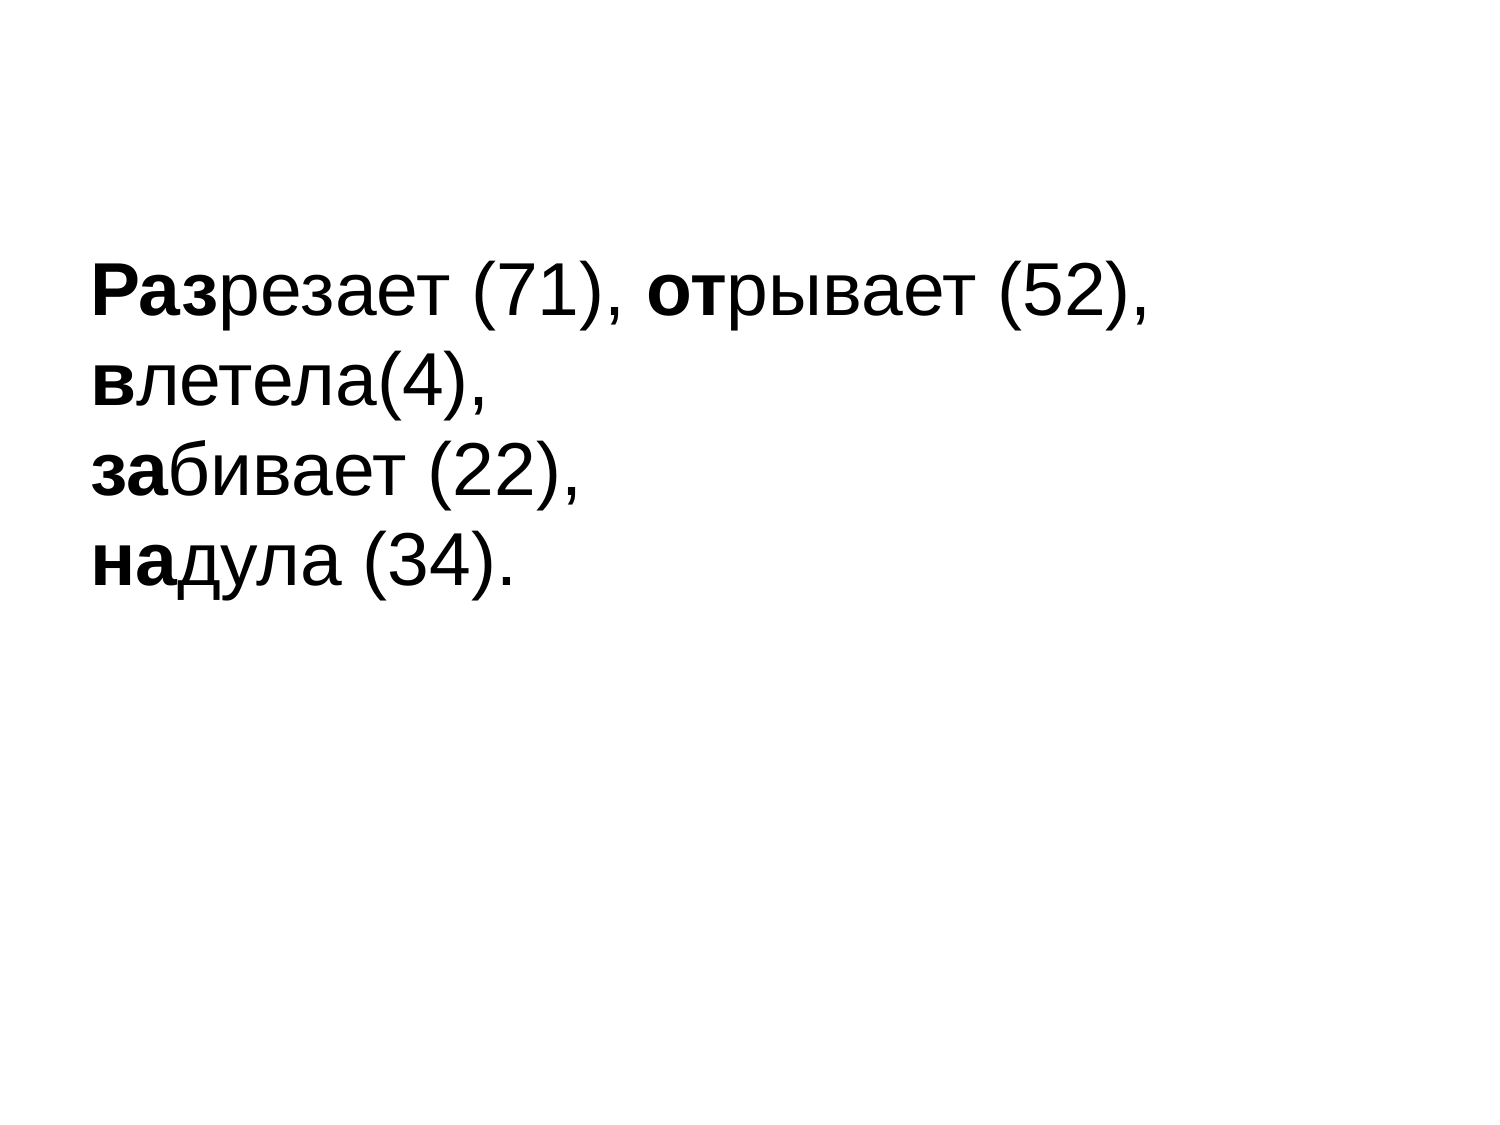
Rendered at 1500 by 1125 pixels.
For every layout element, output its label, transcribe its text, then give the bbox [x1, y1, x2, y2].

title Разрезает (71), отрывает (52), влетела(4), забивает (22), надула (34). [75, 184, 1425, 657]
